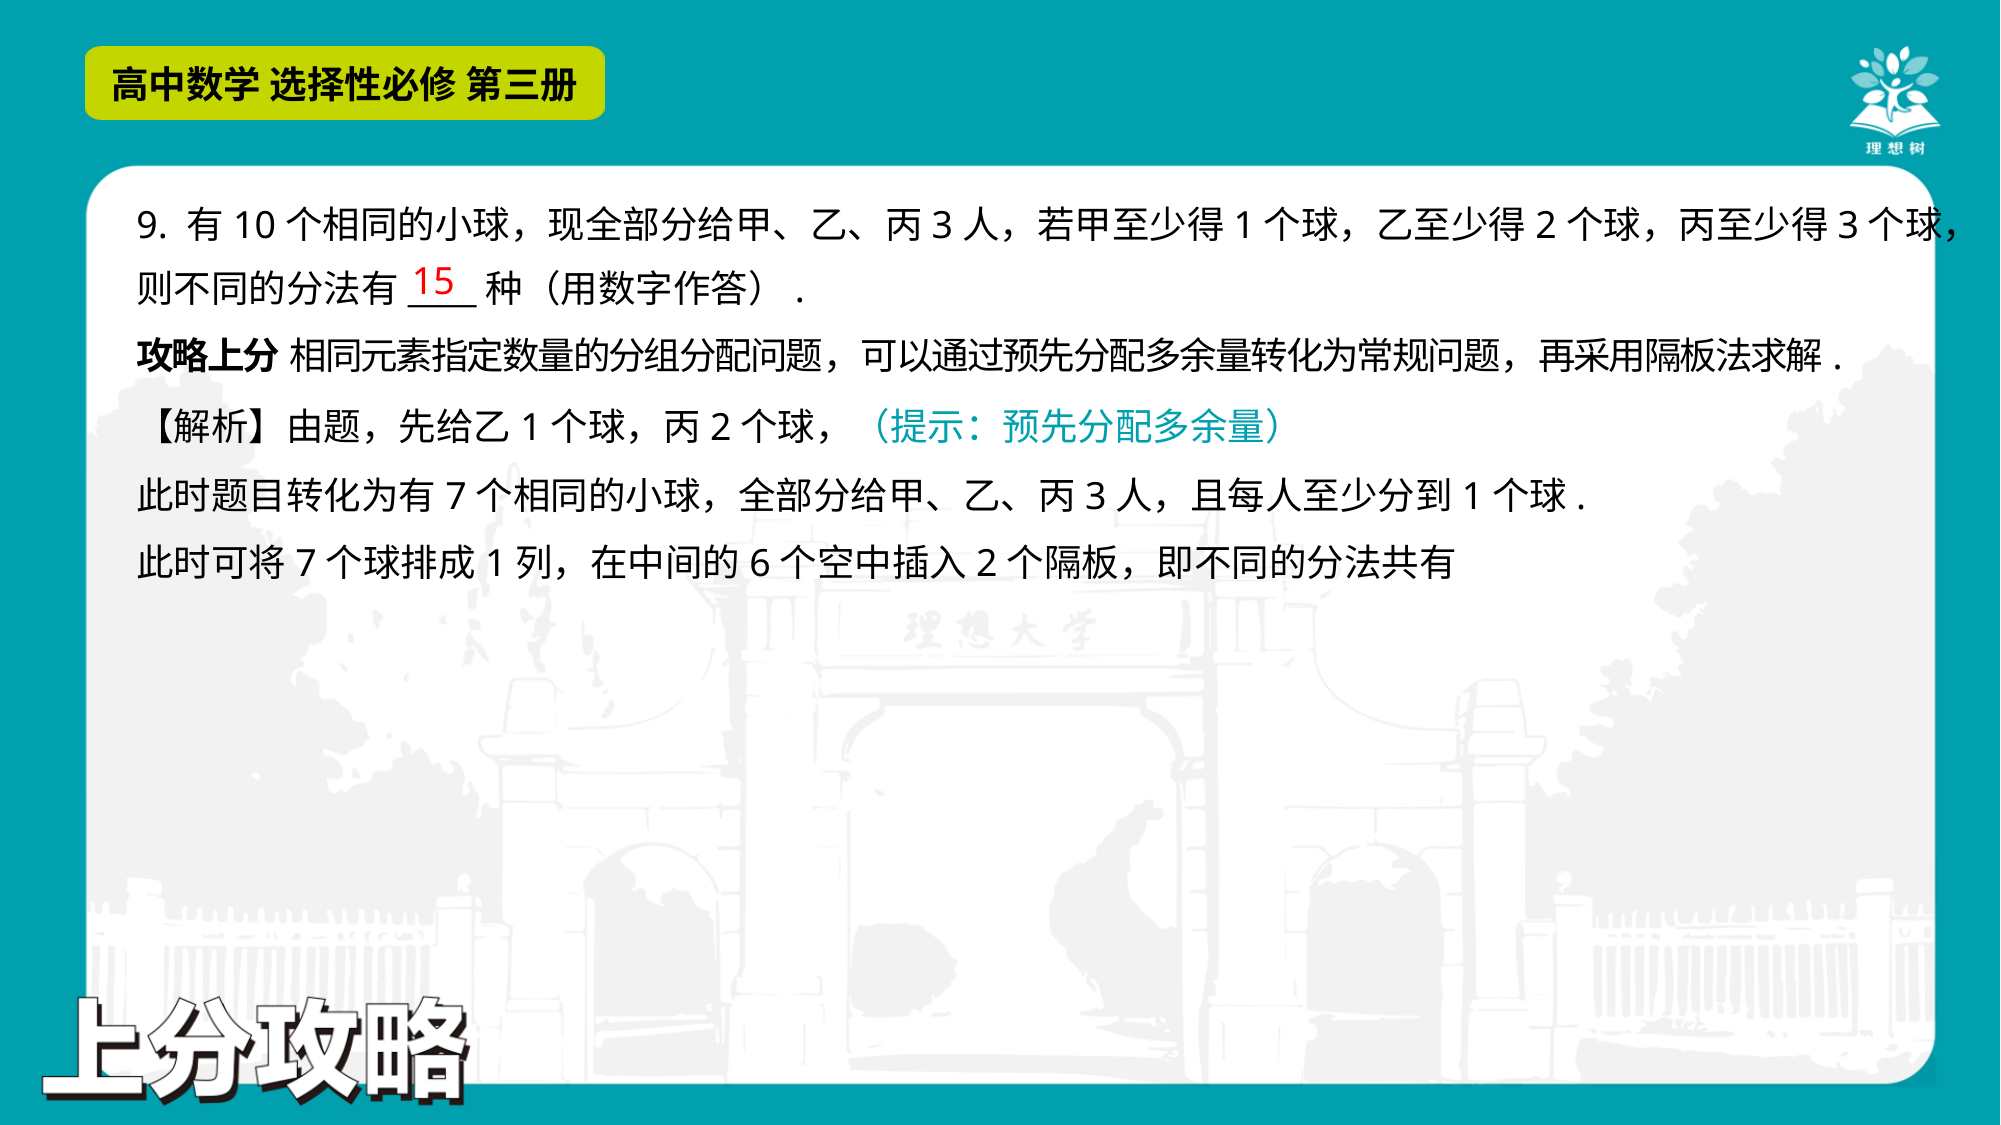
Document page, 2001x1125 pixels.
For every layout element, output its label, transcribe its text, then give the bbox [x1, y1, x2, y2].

picture [0, 0, 2000, 1125]
text_box 攻略上分 相同元素指定数量的分组分配问题，可以通过预先分配多余量转化为常规问题，再采用隔板法求解. [136, 310, 1865, 370]
text_box 15 [397, 237, 469, 296]
text_box 9. 有10个相同的小球，现全部分给甲、乙、丙3人，若甲至少得1个球，乙至少得2个球，丙至少得3个球， 则不同的分法有____种（用数字作答）. [136, 177, 1865, 304]
